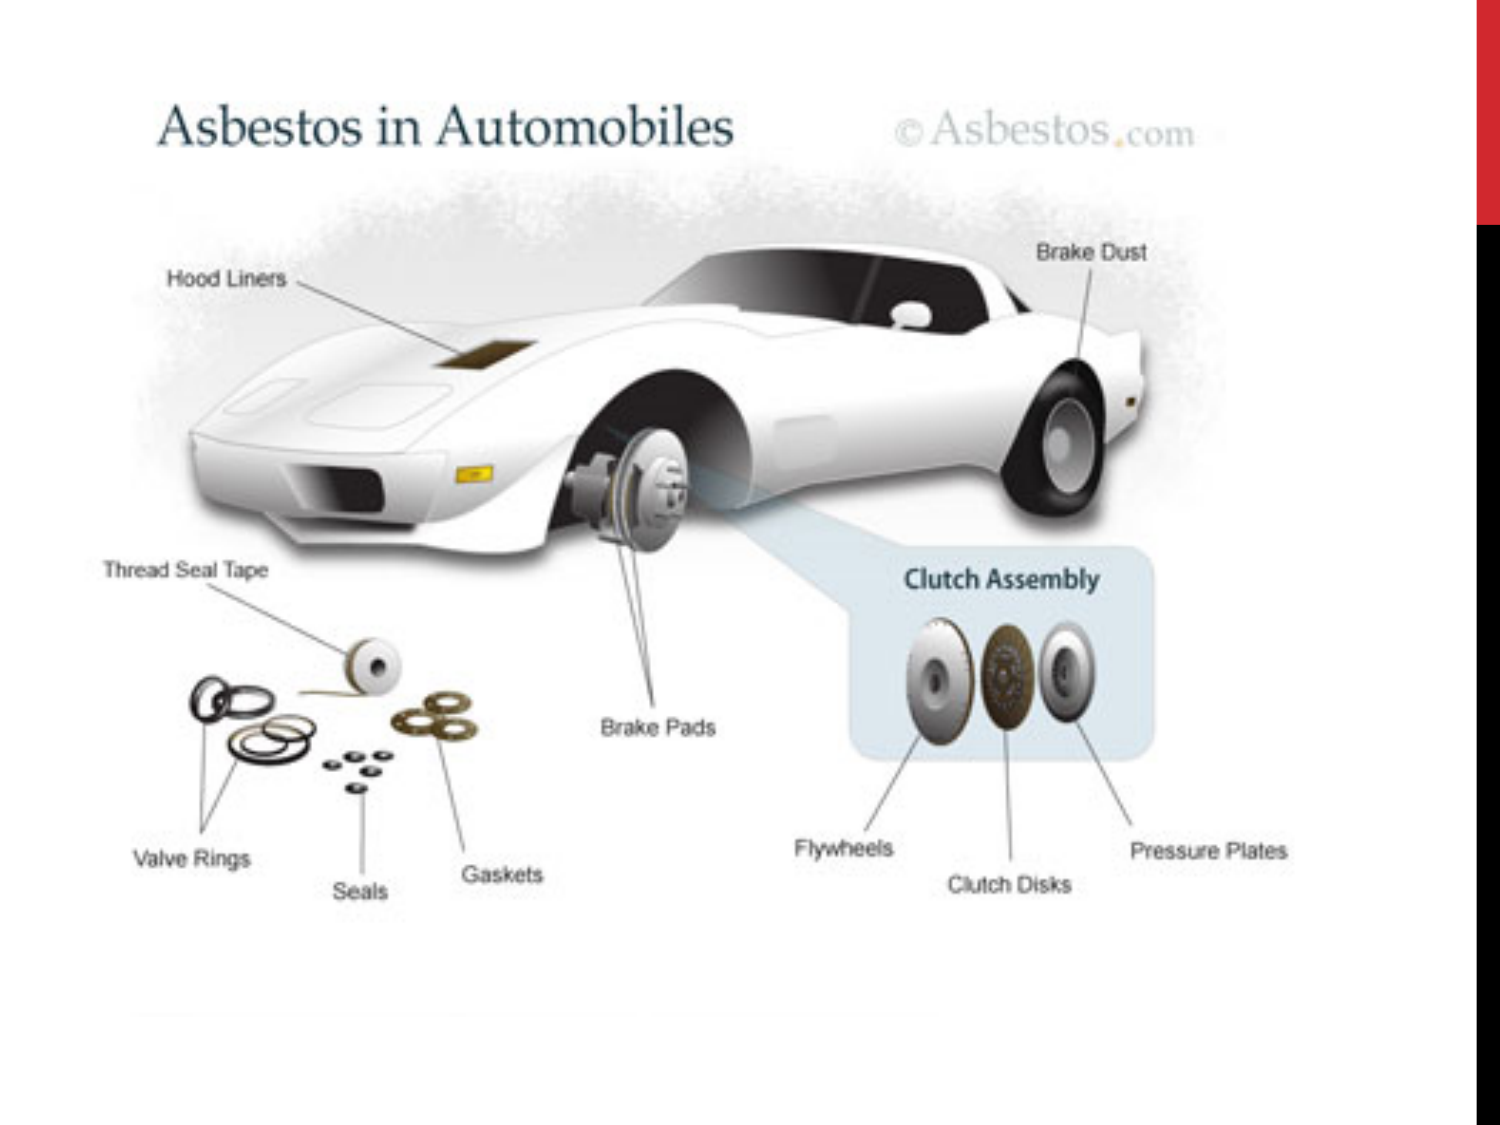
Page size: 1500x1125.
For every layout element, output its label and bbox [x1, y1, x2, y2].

picture [64, 34, 1330, 1018]
